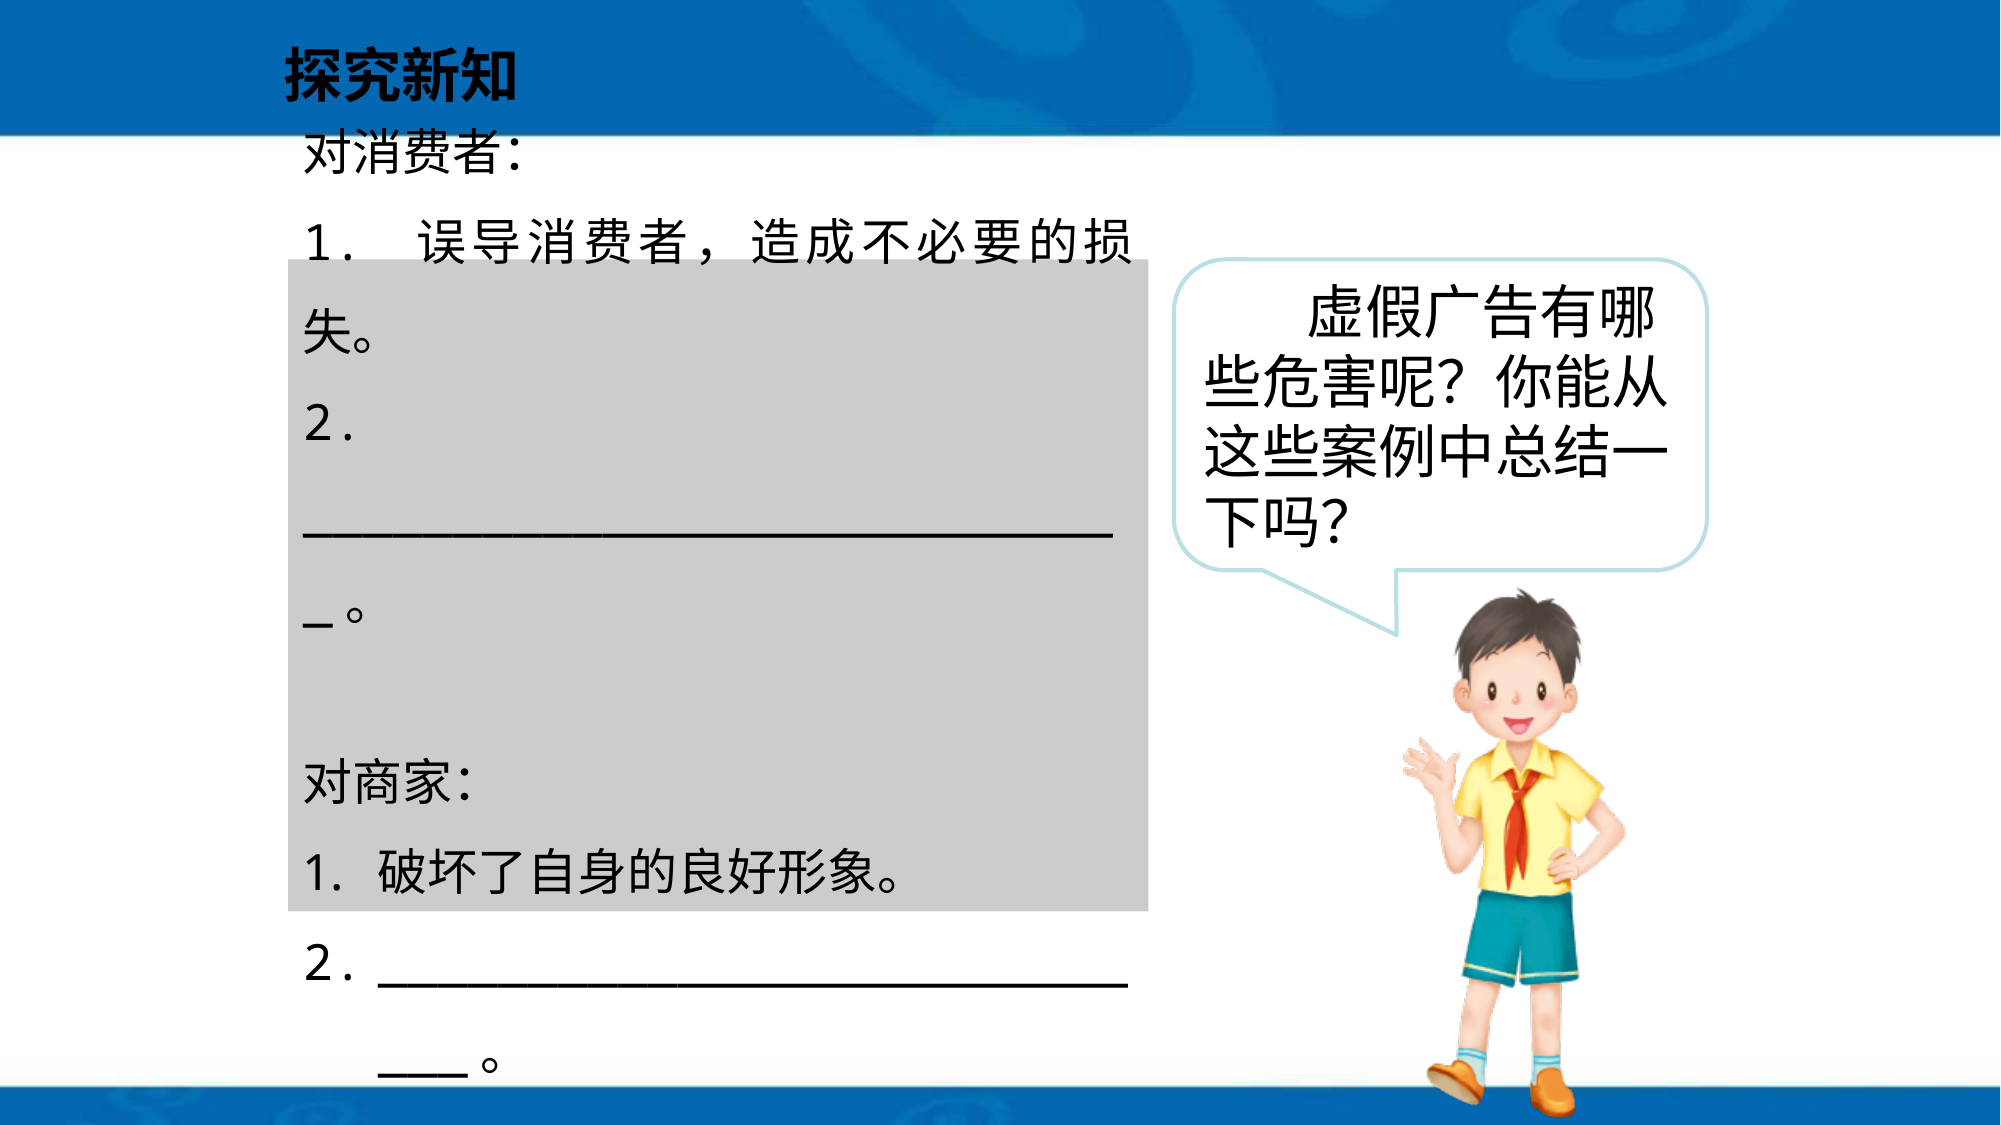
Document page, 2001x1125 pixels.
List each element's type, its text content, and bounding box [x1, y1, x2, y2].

text_box 对消费者： 1. 误导消费者，造成不必要的损失。 2. ____________________________。 对商家： 破坏了自身的良好形象。 ____________________________。 [286, 257, 1151, 913]
text_box 虚假广告有哪些危害呢？你能从这些案例中总结一下吗？ [1171, 257, 1710, 635]
title 探究新知 [268, 38, 1733, 119]
picture [0, 0, 2001, 1125]
